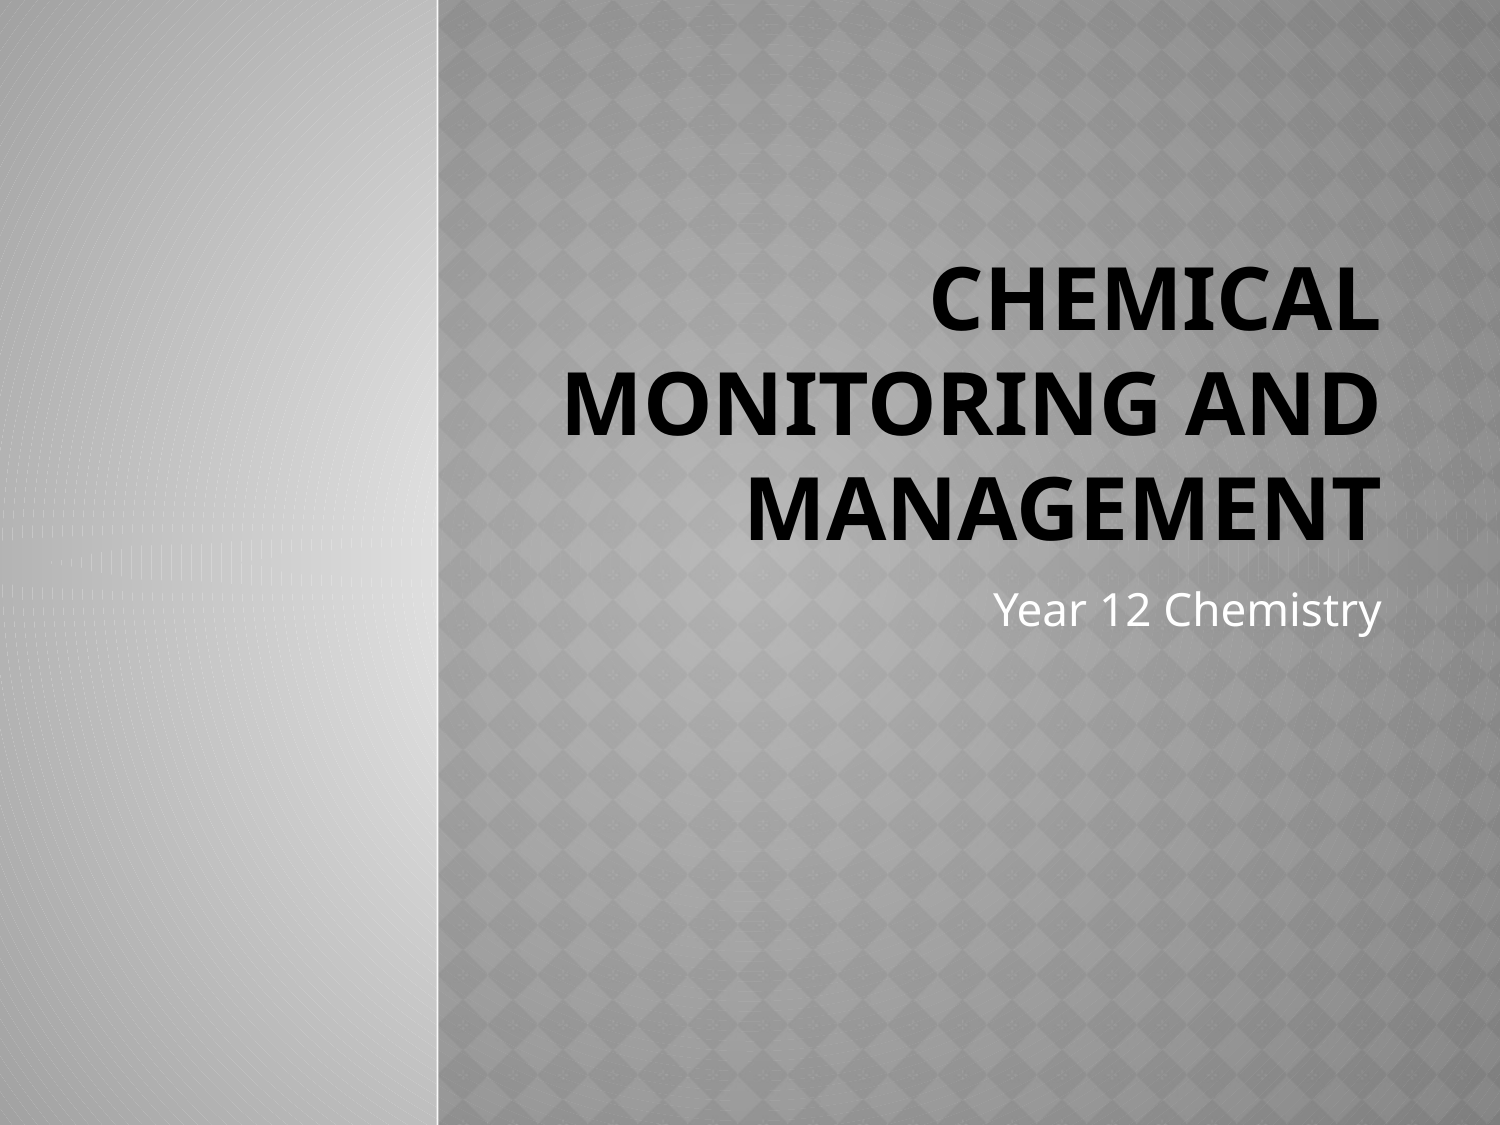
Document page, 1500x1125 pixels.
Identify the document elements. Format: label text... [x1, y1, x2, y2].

subtitle Year 12 Chemistry [550, 580, 1390, 762]
title Chemical Monitoring and Management [552, 87, 1390, 558]
